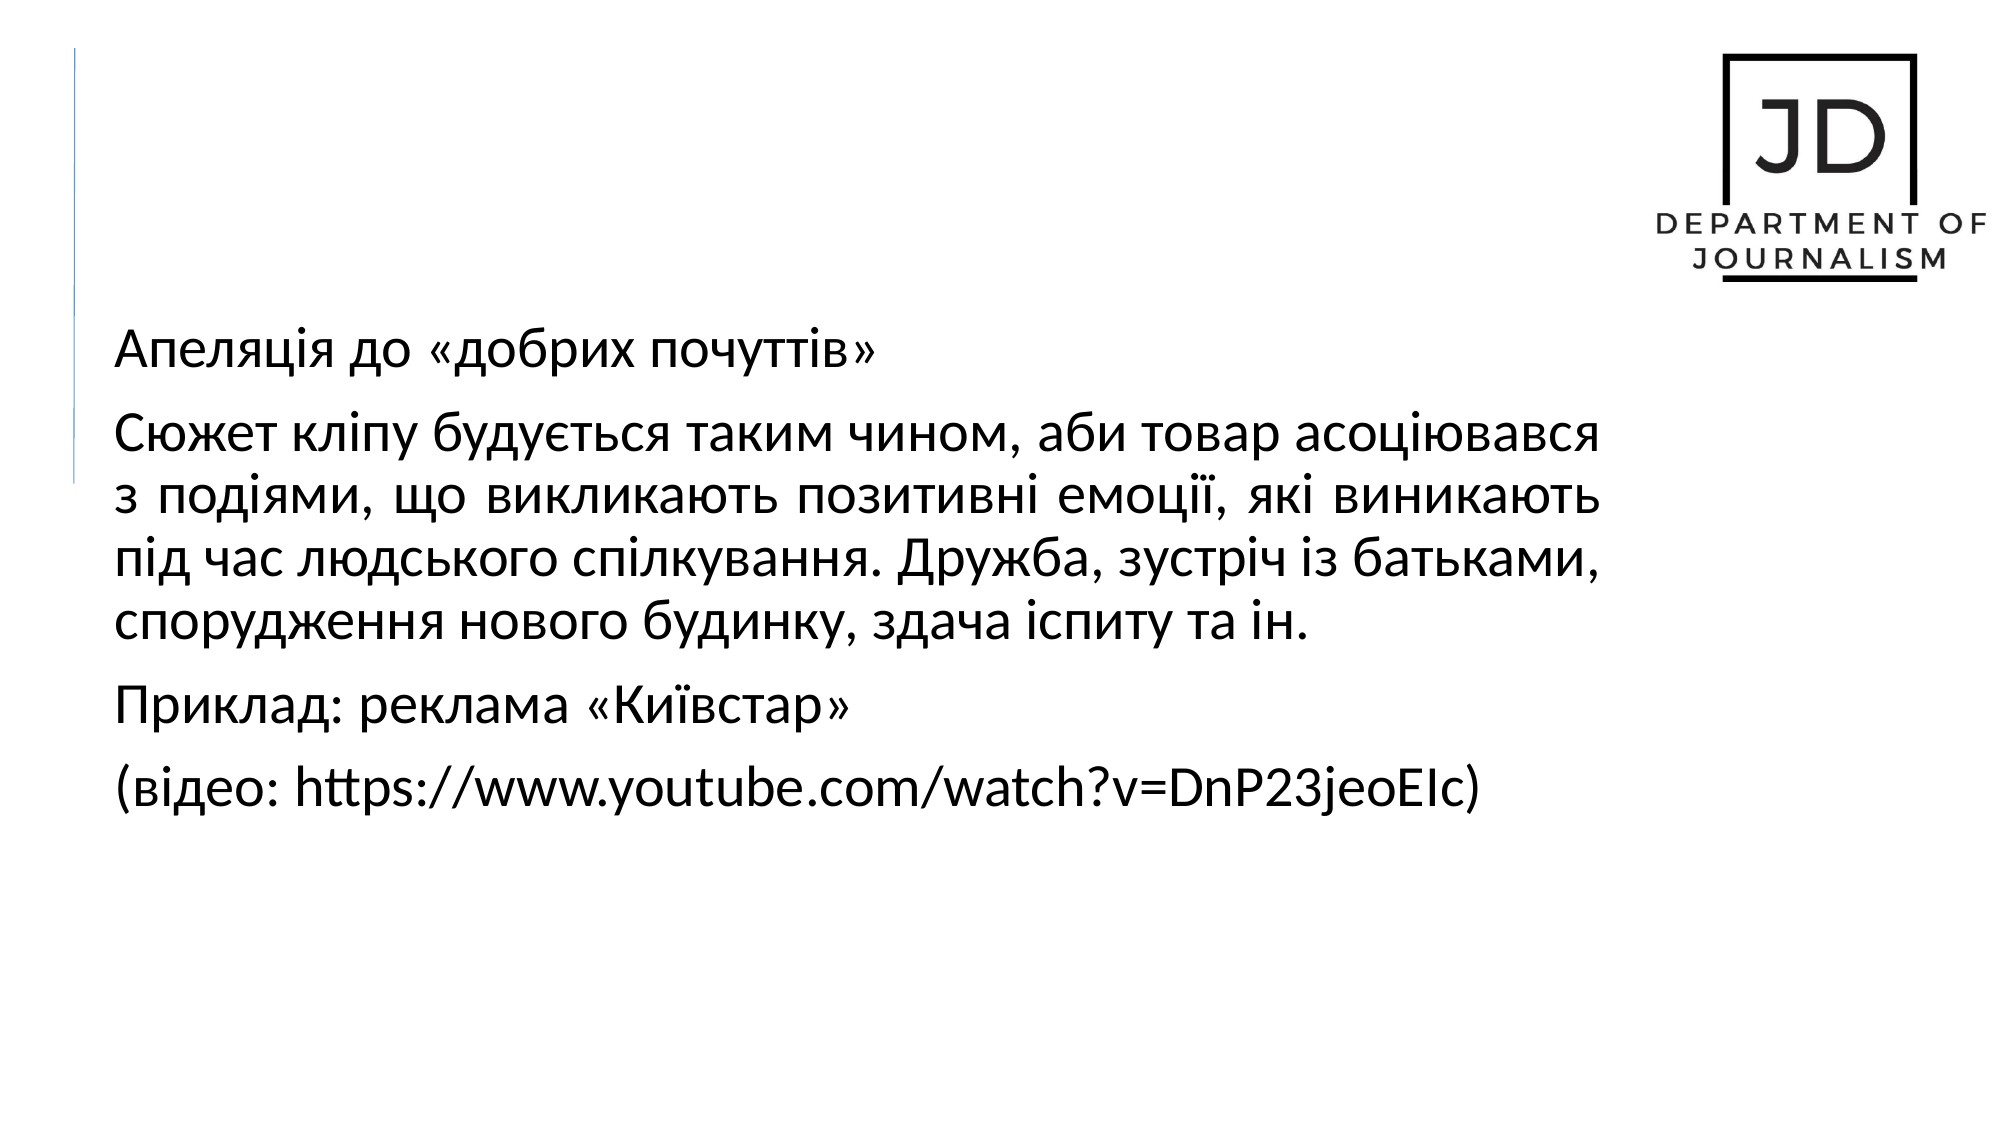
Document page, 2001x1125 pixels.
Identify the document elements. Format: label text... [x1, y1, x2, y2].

list Апеляція до «добрих почуттів» Сюжет кліпу будується таким чином, аби товар асоціювався з подіями, що викликають позитивні емоції, які виникають під час людського спілкування. Дружба, зустріч із батьками, спорудження нового будинку, здача іспиту та ін. Приклад: реклама «Київстар» (відео: https://www.youtube.com/watch?v=DnP23jeoEIc) [99, 309, 1617, 1096]
picture [1641, 0, 2000, 358]
